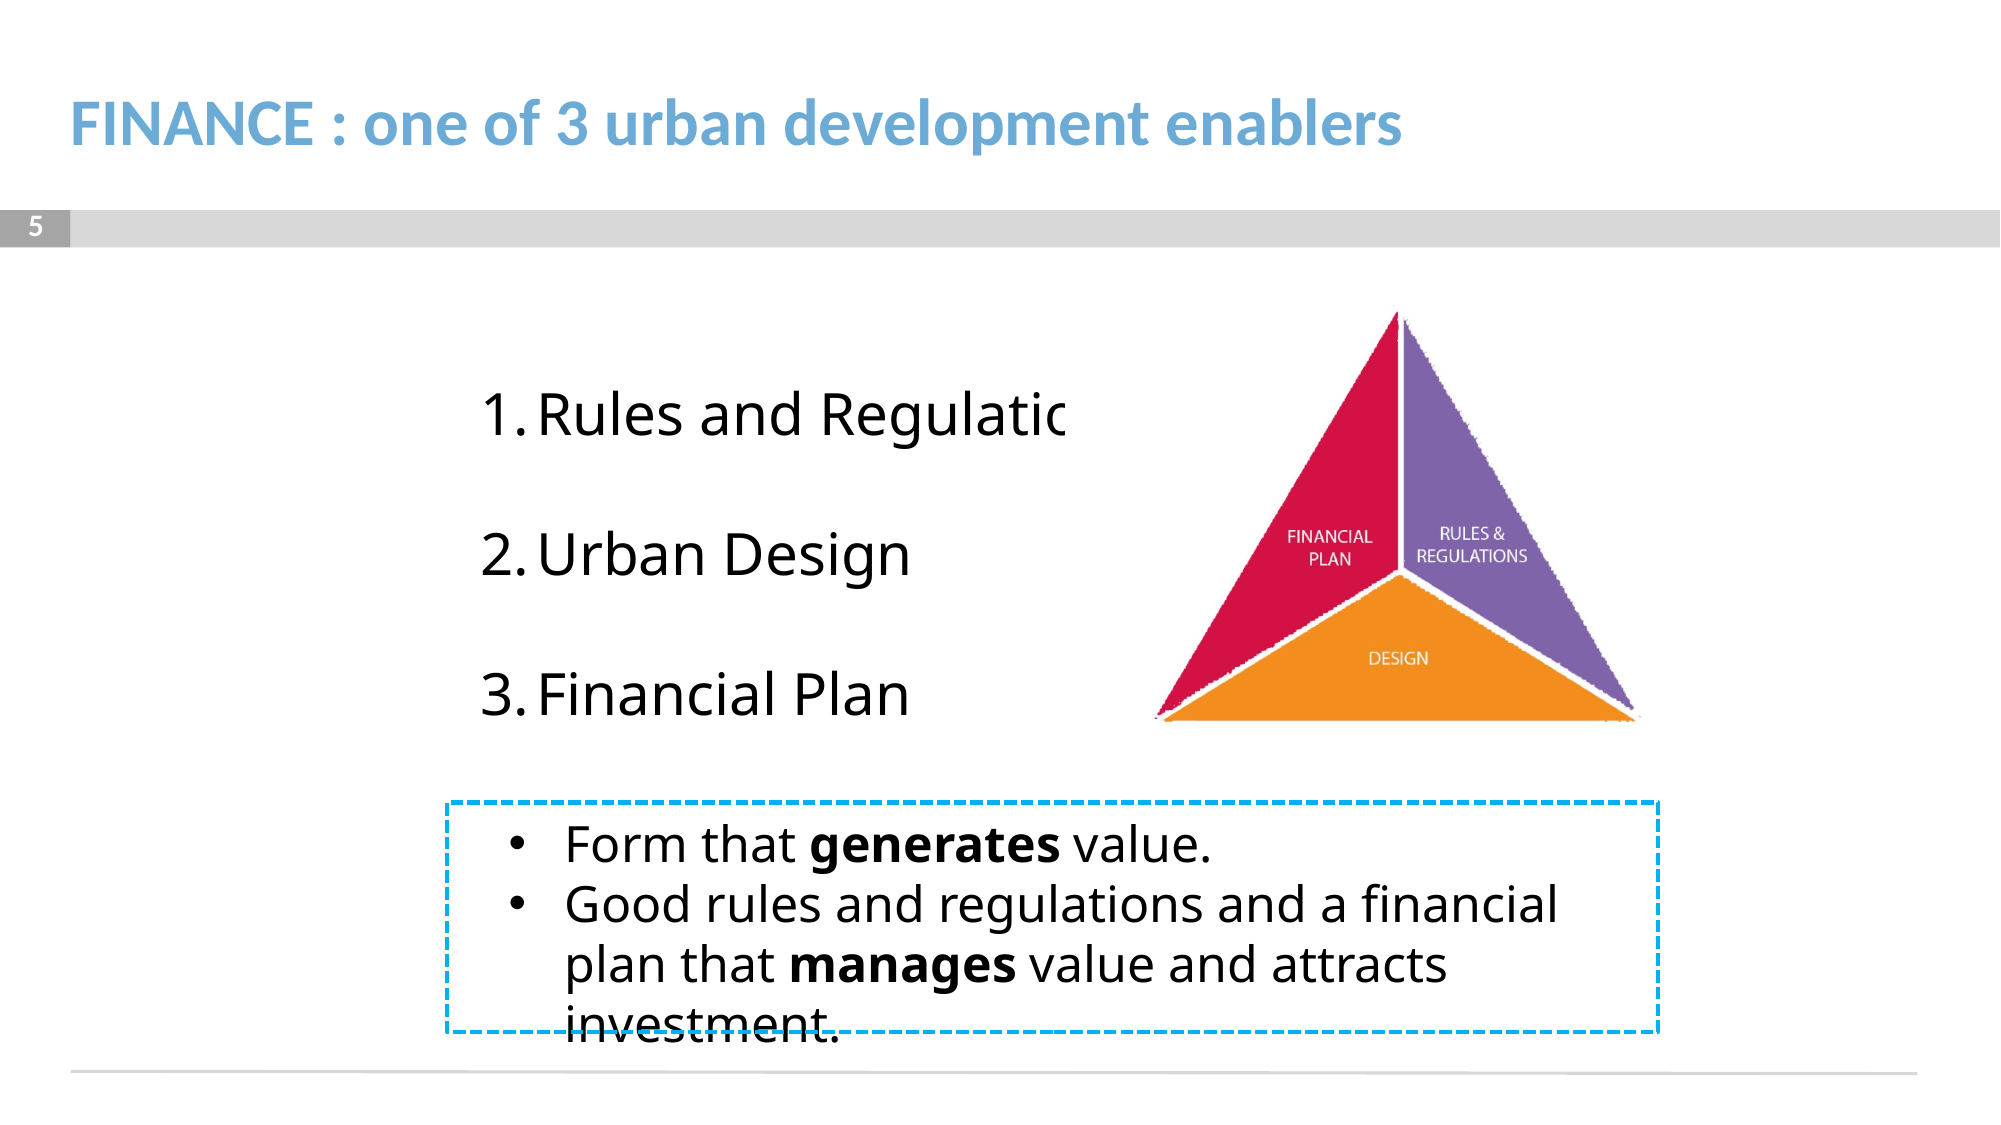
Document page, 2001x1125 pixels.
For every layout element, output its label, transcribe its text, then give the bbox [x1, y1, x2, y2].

text_box [445, 800, 1660, 1034]
picture [1065, 255, 1736, 795]
slide_number 5 [1, 208, 71, 249]
title FINANCE : one of 3 urban development enablers [70, 37, 1963, 200]
text_box Rules and Regulations Urban Design Financial Plan [465, 370, 1060, 735]
text_box Form that generates value. Good rules and regulations and a financial plan that manages value and attracts investment. [493, 1032, 1612, 1060]
